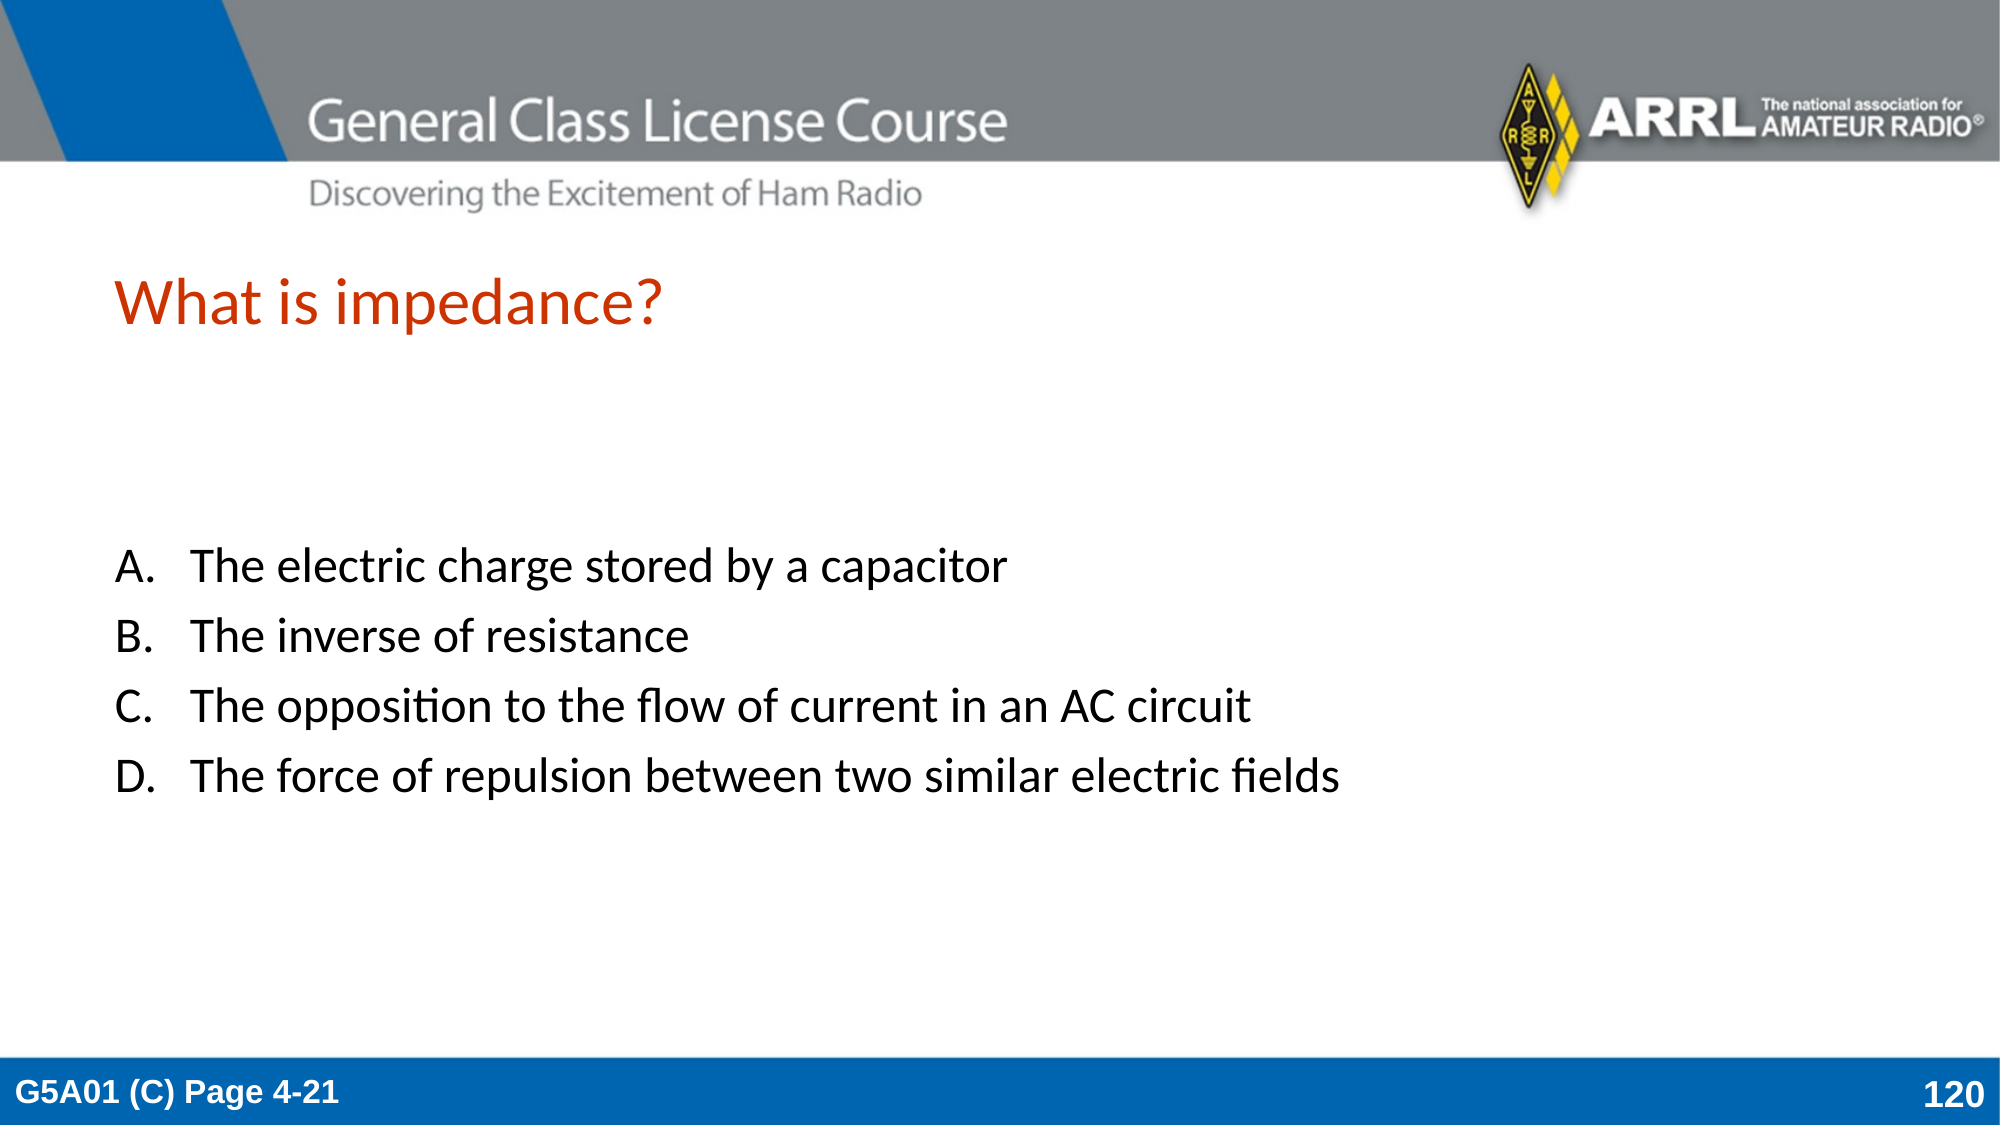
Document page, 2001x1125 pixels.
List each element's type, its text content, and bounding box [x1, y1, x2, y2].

title What is impedance? [99, 249, 1900, 388]
picture [0, 0, 2001, 1125]
list The electric charge stored by a capacitor The inverse of resistance The opposition to the flow of current in an AC circuit The force of repulsion between two similar electric fields [99, 525, 1900, 1005]
text_box 120 [1875, 1062, 2000, 1123]
text_box G5A01 (C) Page 4-21 [0, 1062, 1313, 1118]
